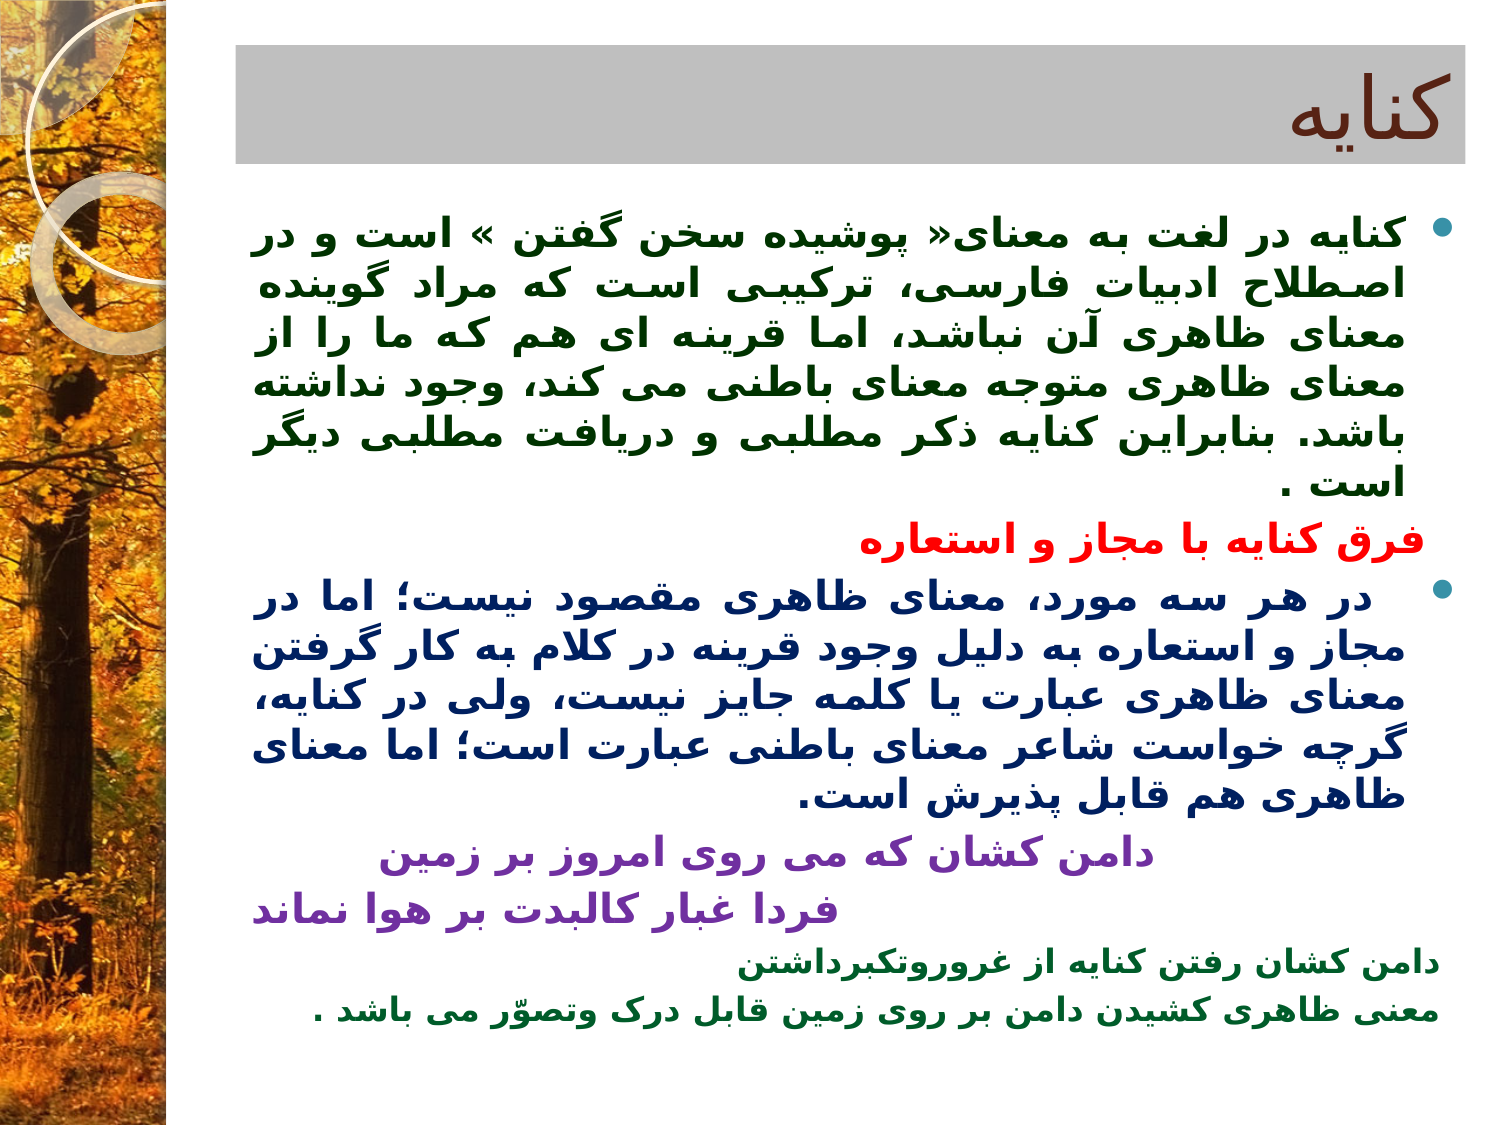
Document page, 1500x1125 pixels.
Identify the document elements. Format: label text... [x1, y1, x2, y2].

picture [0, 134, 166, 1125]
picture [53, 241, 160, 332]
list کنایه در لغت به معنای« پوشیده سخن گفتن » است و در اصطلاح ادبیات فارسی، ترکیبی است که مراد گوینده معنای ظاهری آن نباشد، اما قرینه ای هم که ما را از معنای ظاهری متوجه معنای باطنی می کند، وجود نداشته باشد. بنابراین کنایه ذکر مطلبی و دریافت مطلبی دیگر است . فرق کنایه با مجاز و استعاره در هر سه مورد، معنای ظاهری مقصود نیست؛ اما در مجاز و استعاره به دلیل وجود قرینه در کلام به کار گرفتن معنای ظاهری عبارت یا کلمه جایز نیست، ولی در کنایه، گرچه خواست شاعر معنای باطنی عبارت است؛ اما معنای ظاهری هم قابل پذیرش است. دامن کشان که می روی امروز بر زمین فردا غبار کالبدت بر هوا نماند دامن کشان رفتن کنایه از غروروتکبرداشتن معنی ظاهری کشیدن دامن بر روی زمین قابل درک وتصوّر می باشد . [235, 199, 1466, 1090]
picture [136, 0, 164, 4]
picture [62, 195, 160, 280]
picture [32, 13, 160, 207]
title کنایه [235, 45, 1466, 164]
